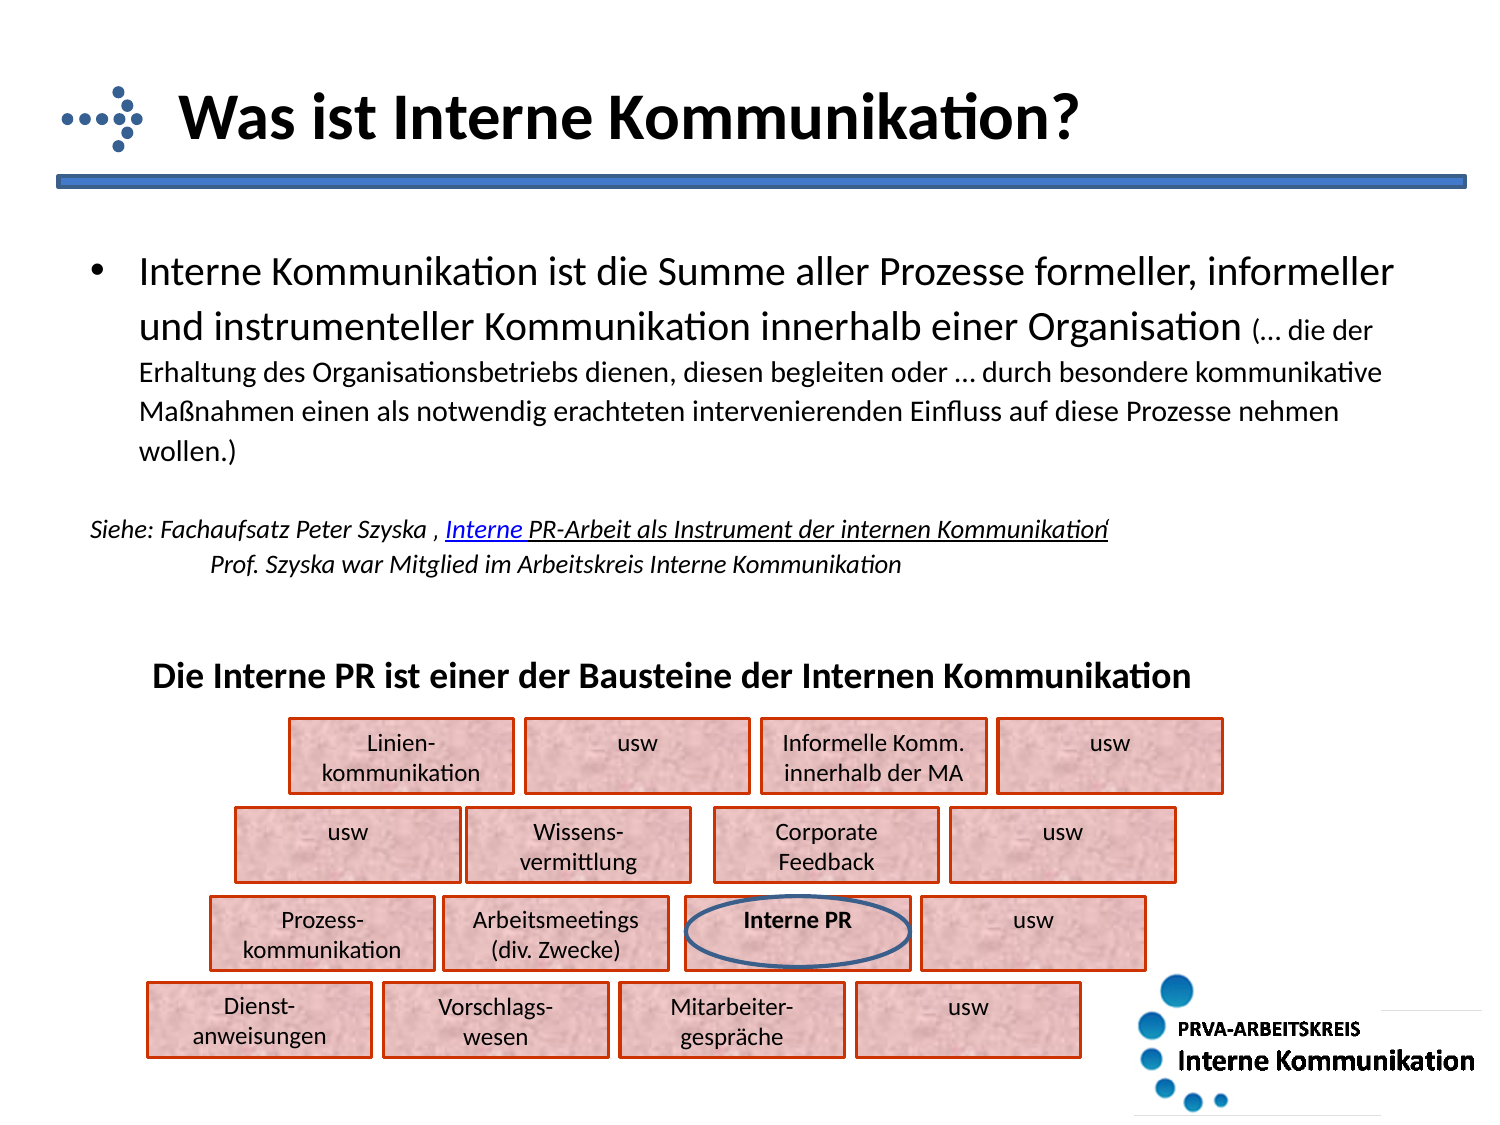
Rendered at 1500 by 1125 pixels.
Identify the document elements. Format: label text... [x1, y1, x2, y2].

list Interne Kommunikation ist die Summe aller Prozesse formeller, informeller und instrumenteller Kommunikation innerhalb einer Organisation (… die der Erhaltung des Organisationsbetriebs dienen, diesen begleiten oder … durch besondere kommunikative Maßnahmen einen als notwendig erachteten intervenierenden Einfluss auf diese Prozesse nehmen wollen.) Siehe: Fachaufsatz Peter Szyska ‚ Interne PR-Arbeit als Instrument der internen Kommunikation‘ Prof. Szyska war Mitglied im Arbeitskreis Interne Kommunikation [75, 231, 1425, 598]
text_box Die Interne PR ist einer der Bausteine der Internen Kommunikation [137, 643, 1341, 704]
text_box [147, 718, 1223, 1059]
title Was ist Interne Kommunikation? [164, 54, 1378, 171]
picture [1133, 970, 1494, 1116]
